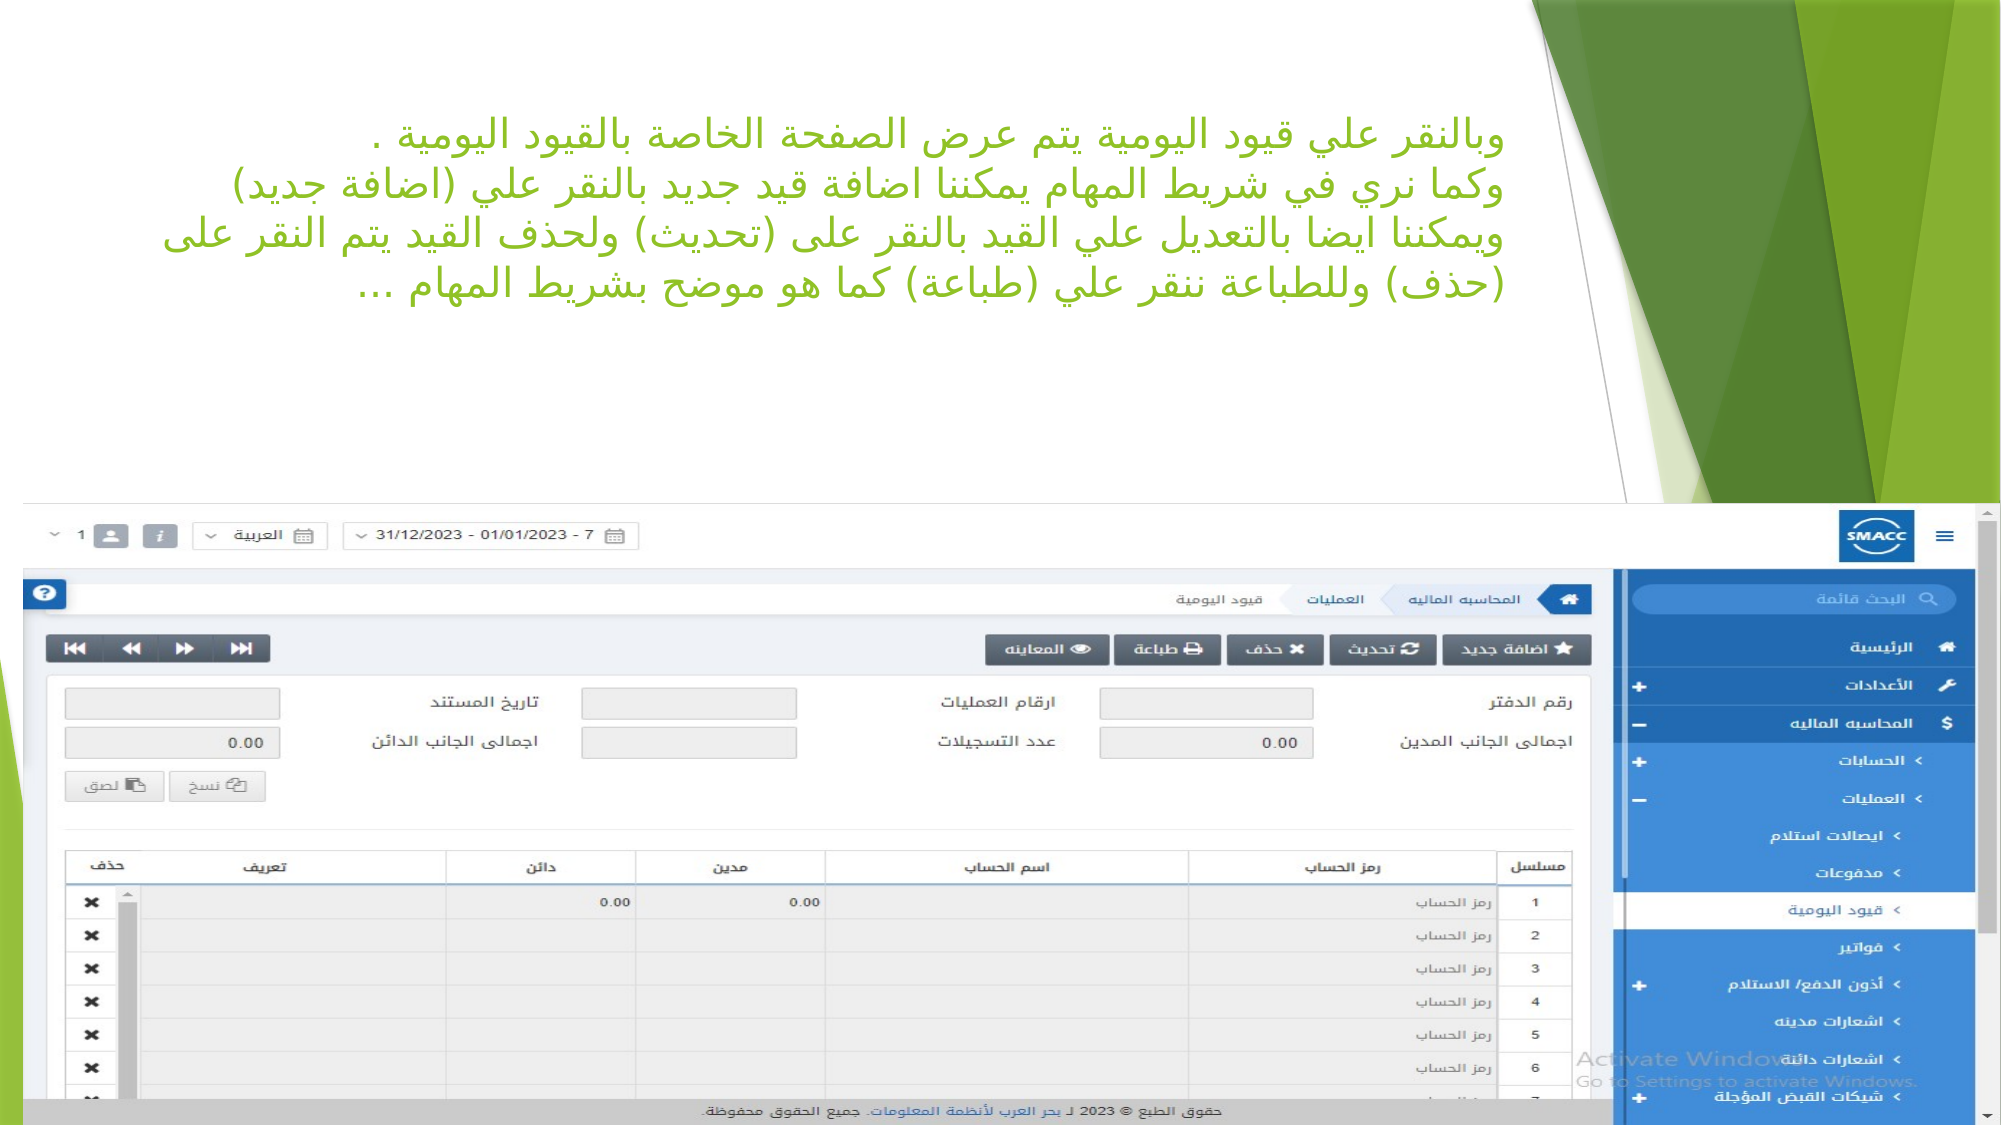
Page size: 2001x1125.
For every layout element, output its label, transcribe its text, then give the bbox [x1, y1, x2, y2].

title وبالنقر علي قيود اليومية يتم عرض الصفحة الخاصة بالقيود اليومية . وكما نري في شريط المهام يمكننا اضافة قيد جديد بالنقر علي (اضافة جديد) ويمكننا ايضا بالتعديل علي القيد بالنقر على (تحديث) ولحذف القيد يتم النقر على (حذف) وللطباعة ننقر علي (طباعة) كما هو موضح بشريط المهام ... [111, 99, 1522, 317]
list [22, 503, 2000, 1125]
